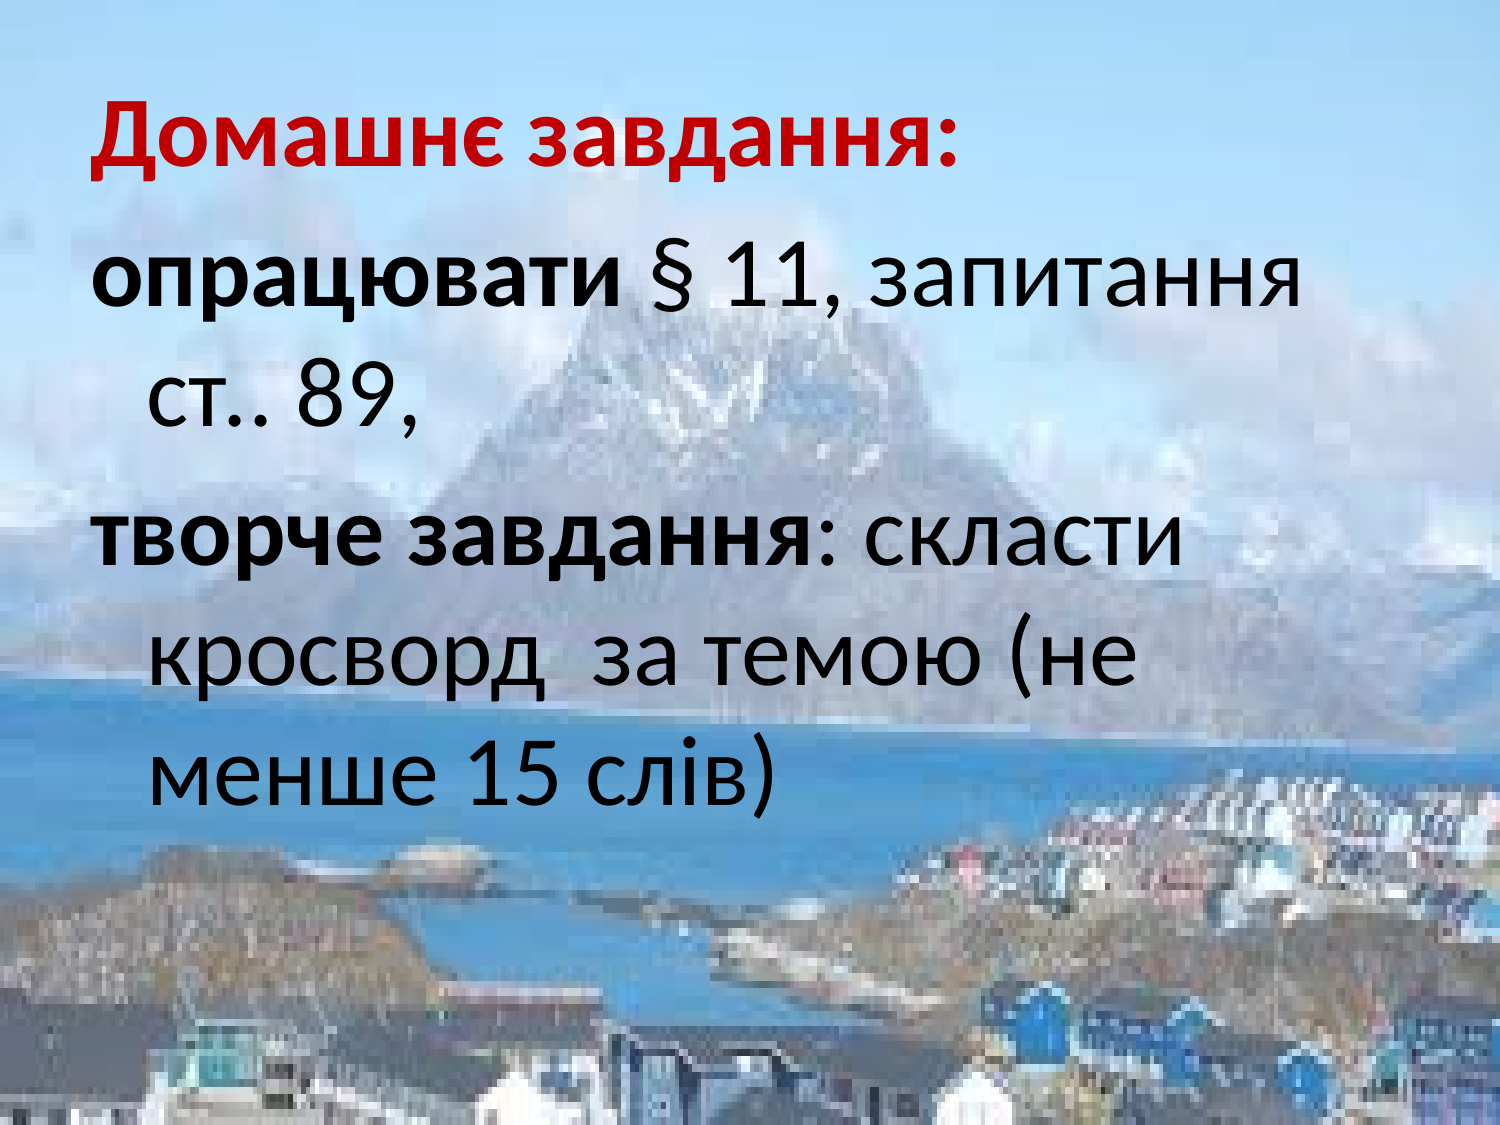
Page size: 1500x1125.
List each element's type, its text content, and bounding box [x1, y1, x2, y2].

table_cell [0, 0, 1500, 1125]
list Домашнє завдання: опрацювати § 11, запитання ст.. 89, творче завдання: скласти кросворд за темою (не менше 15 слів) [75, 58, 1425, 1005]
